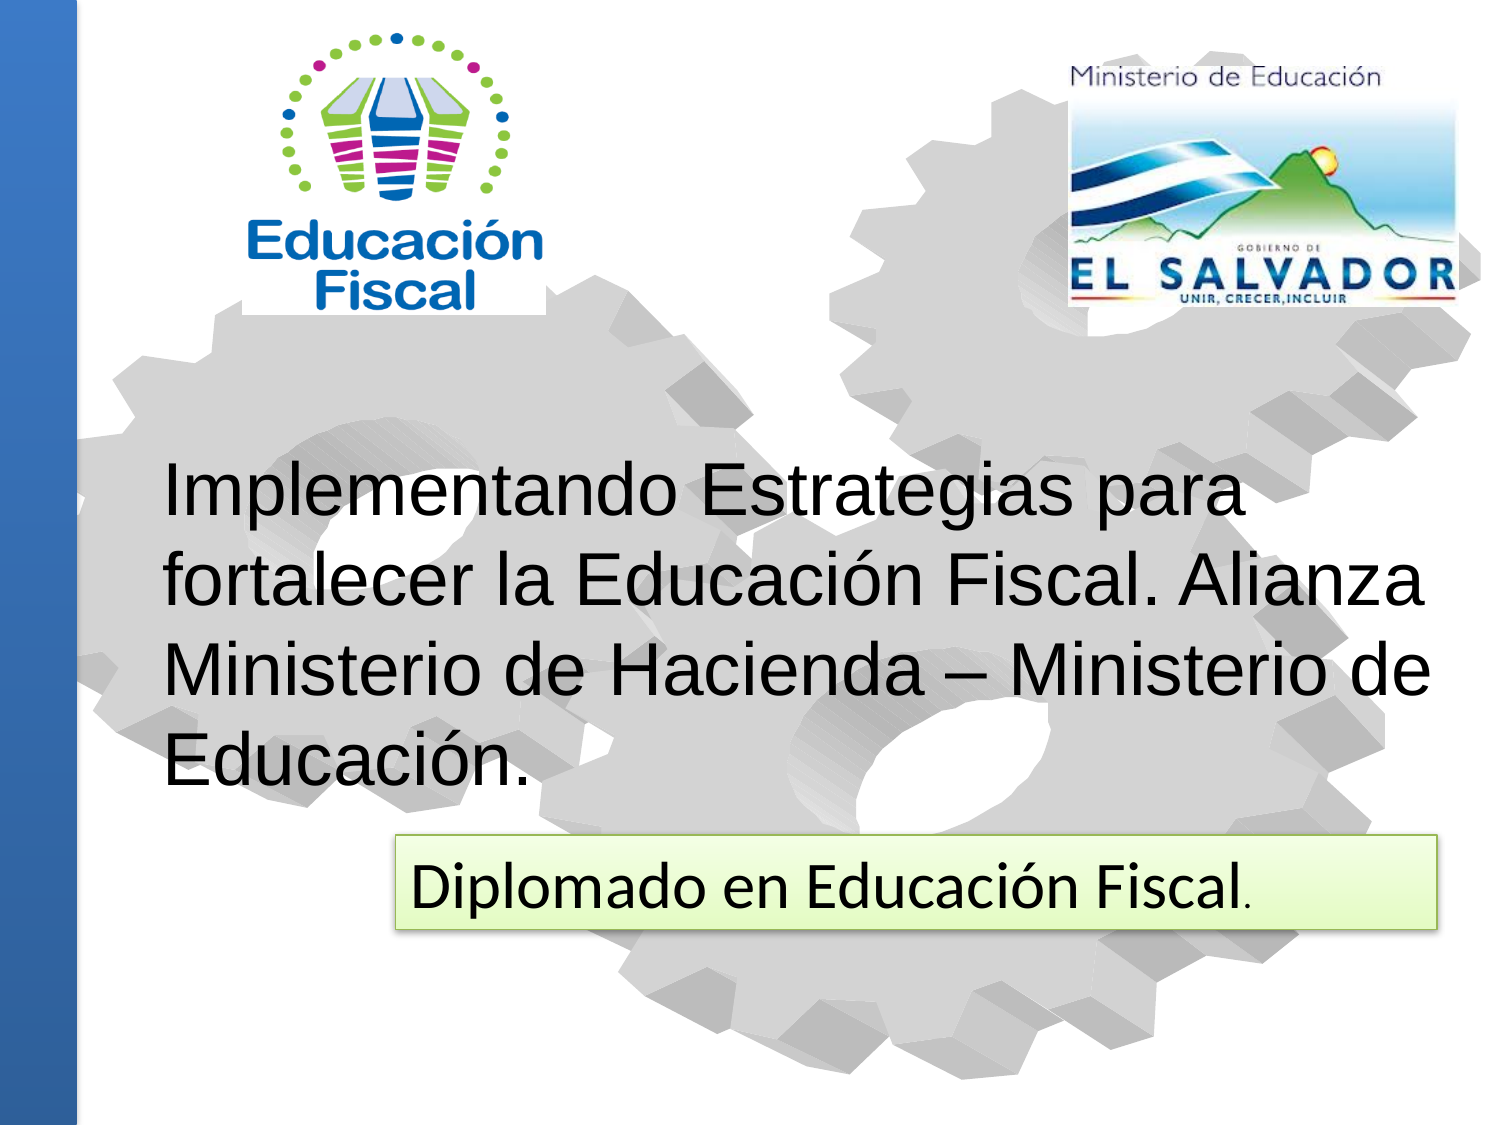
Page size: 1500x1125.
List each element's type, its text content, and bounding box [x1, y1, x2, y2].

text_box Diplomado en Educación Fiscal. [395, 834, 1438, 930]
picture [241, 30, 546, 315]
text_box [0, 0, 77, 1125]
picture [1068, 66, 1459, 307]
text_box Implementando Estrategias para fortalecer la Educación Fiscal. Alianza Ministerio de Hacienda – Ministerio de Educación. [147, 432, 1471, 808]
